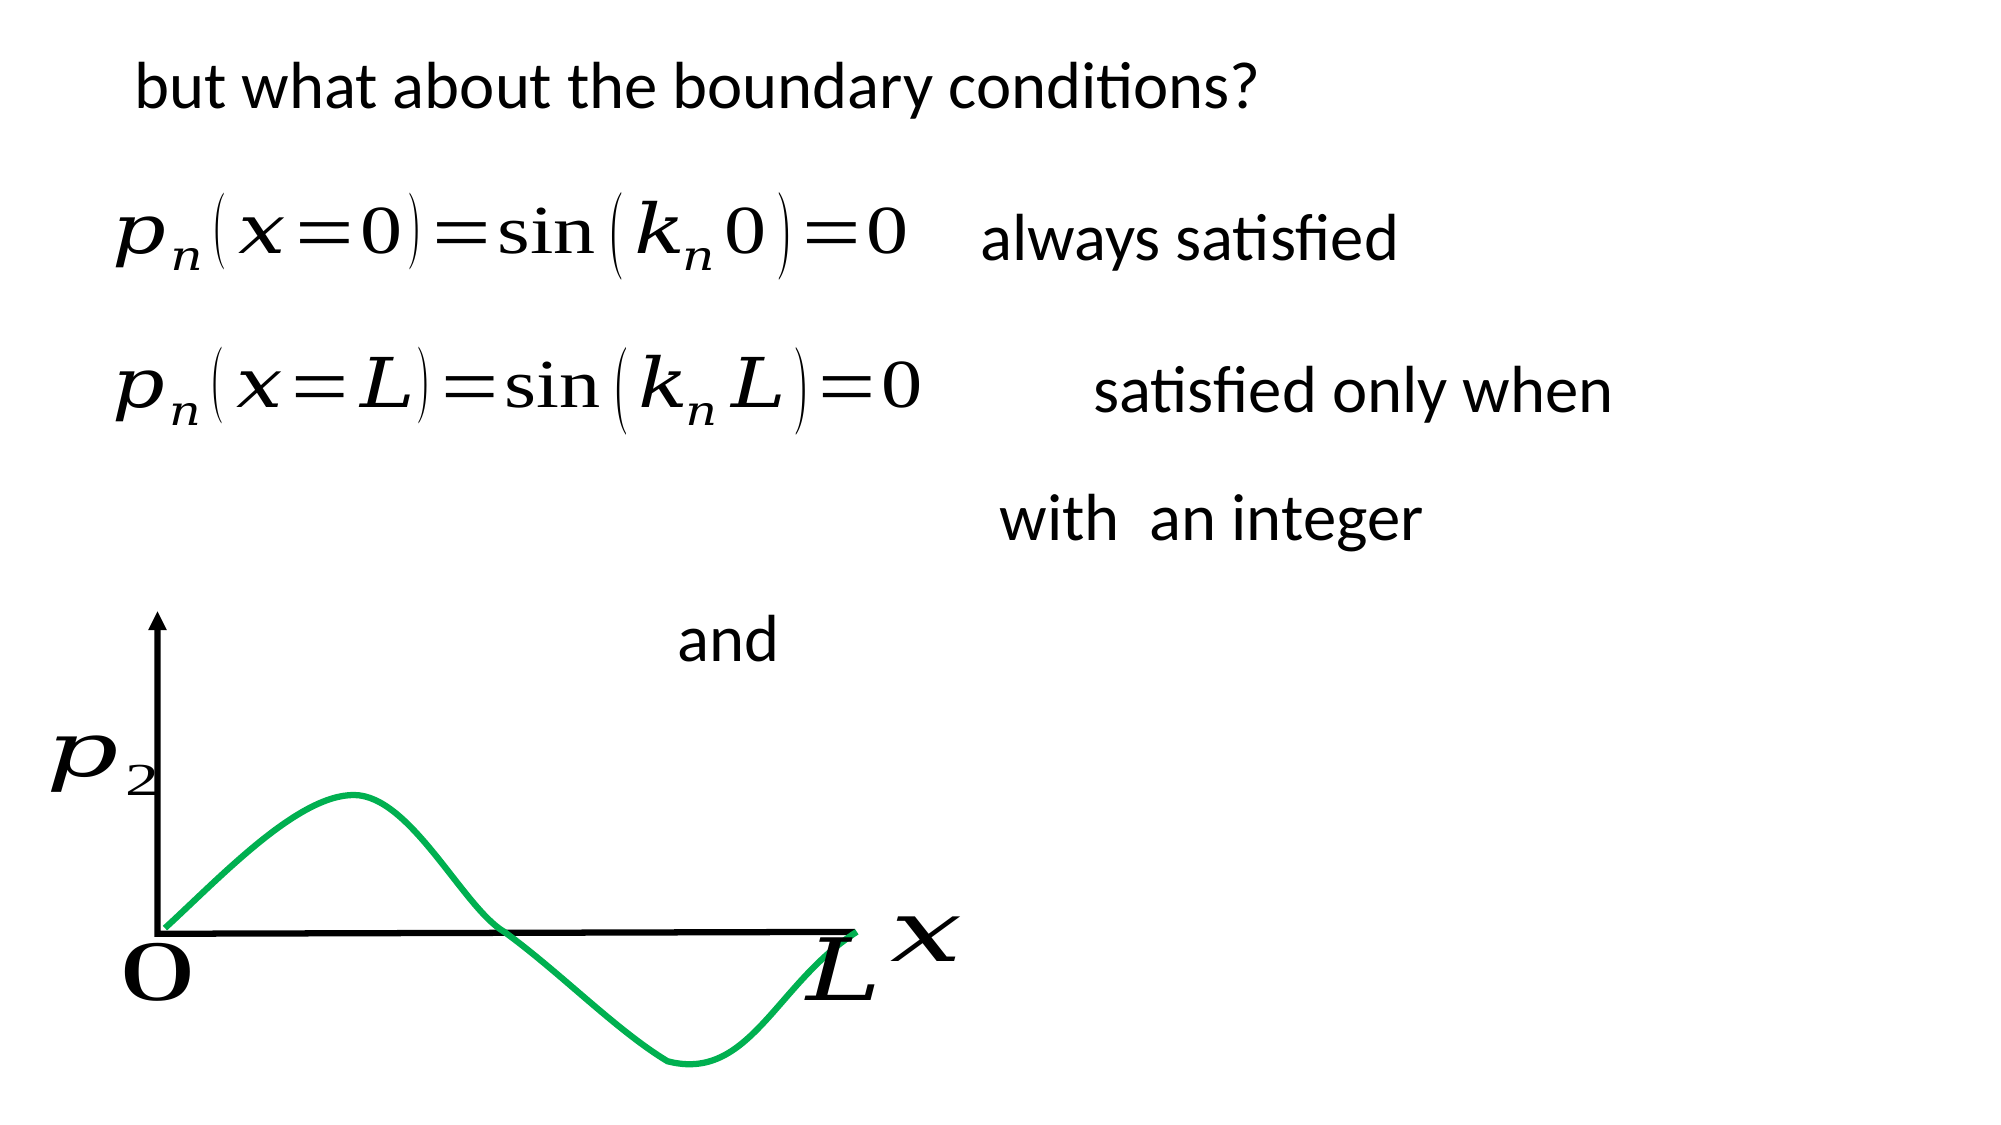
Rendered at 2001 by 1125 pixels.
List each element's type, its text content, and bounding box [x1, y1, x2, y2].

text_box [151, 611, 855, 935]
text_box always satisfied [965, 186, 1415, 282]
text_box but what about the boundary conditions? [119, 34, 1277, 129]
text_box [164, 793, 858, 1066]
